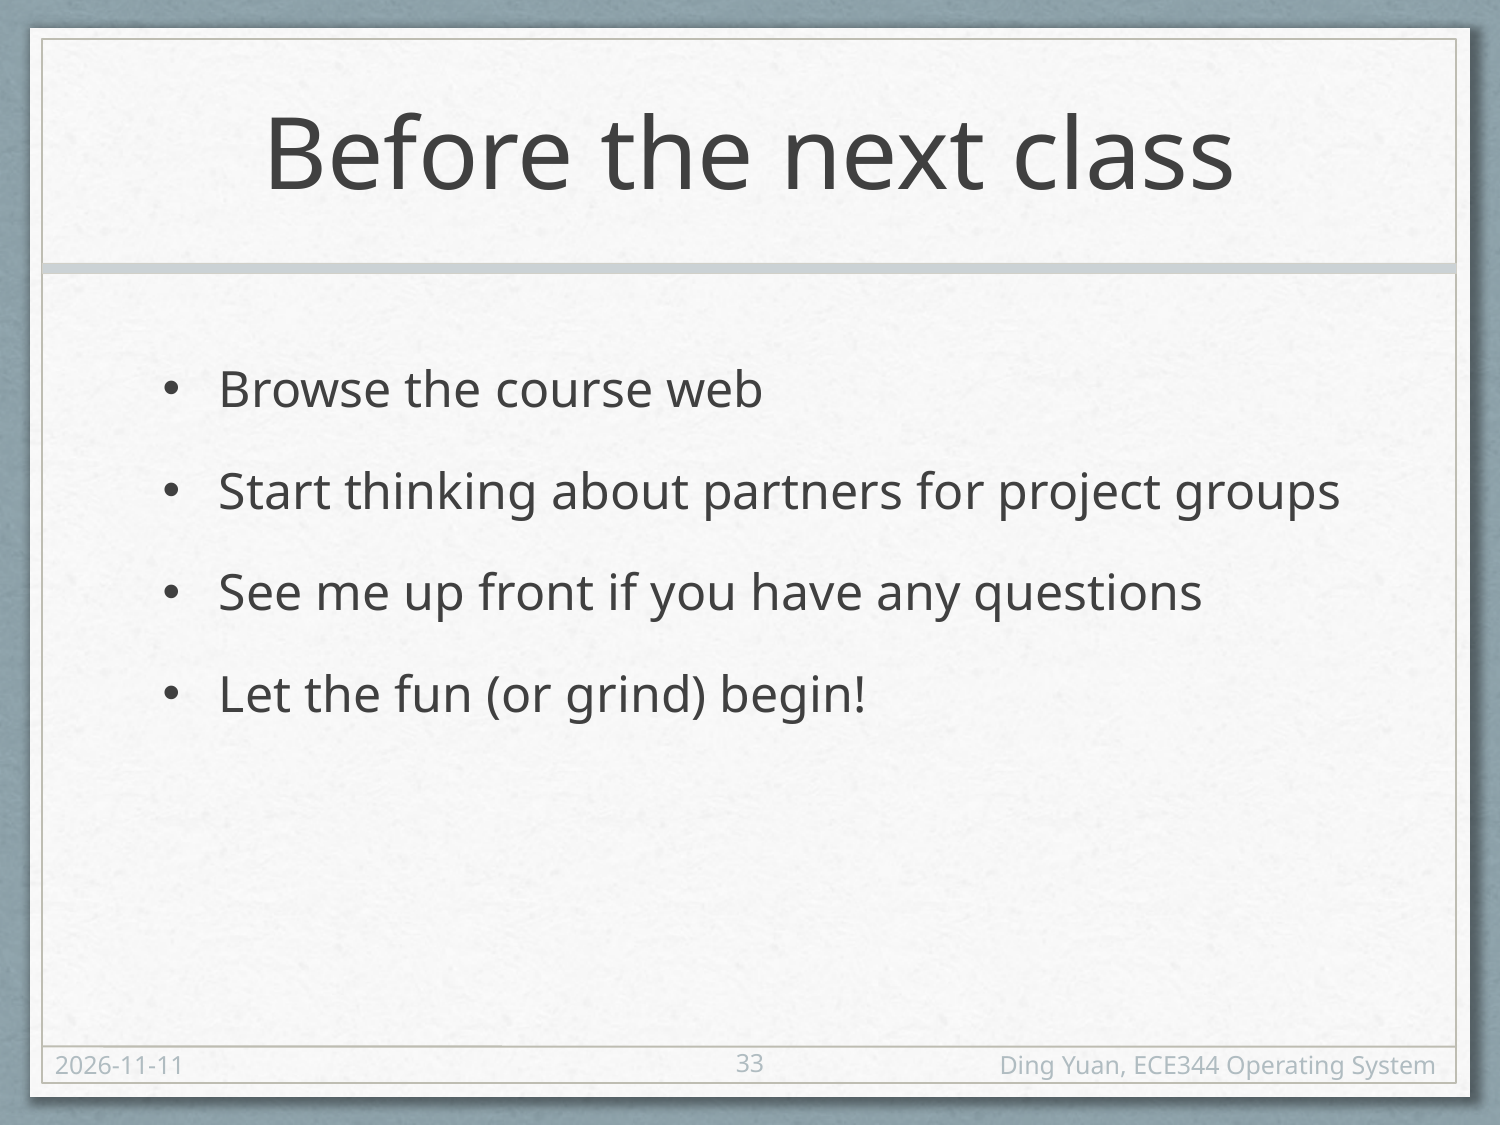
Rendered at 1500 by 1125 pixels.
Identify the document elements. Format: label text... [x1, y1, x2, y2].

footer Ding Yuan, ECE344 Operating System [977, 1045, 1453, 1088]
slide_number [39, 1045, 390, 1088]
title Before the next class [147, 40, 1353, 260]
picture [30, 28, 1470, 1097]
slide_number 33 [687, 1042, 813, 1088]
list Browse the course web Start thinking about partners for project groups See me up front if you have any questions Let the fun (or grind) begin! [147, 350, 1453, 995]
